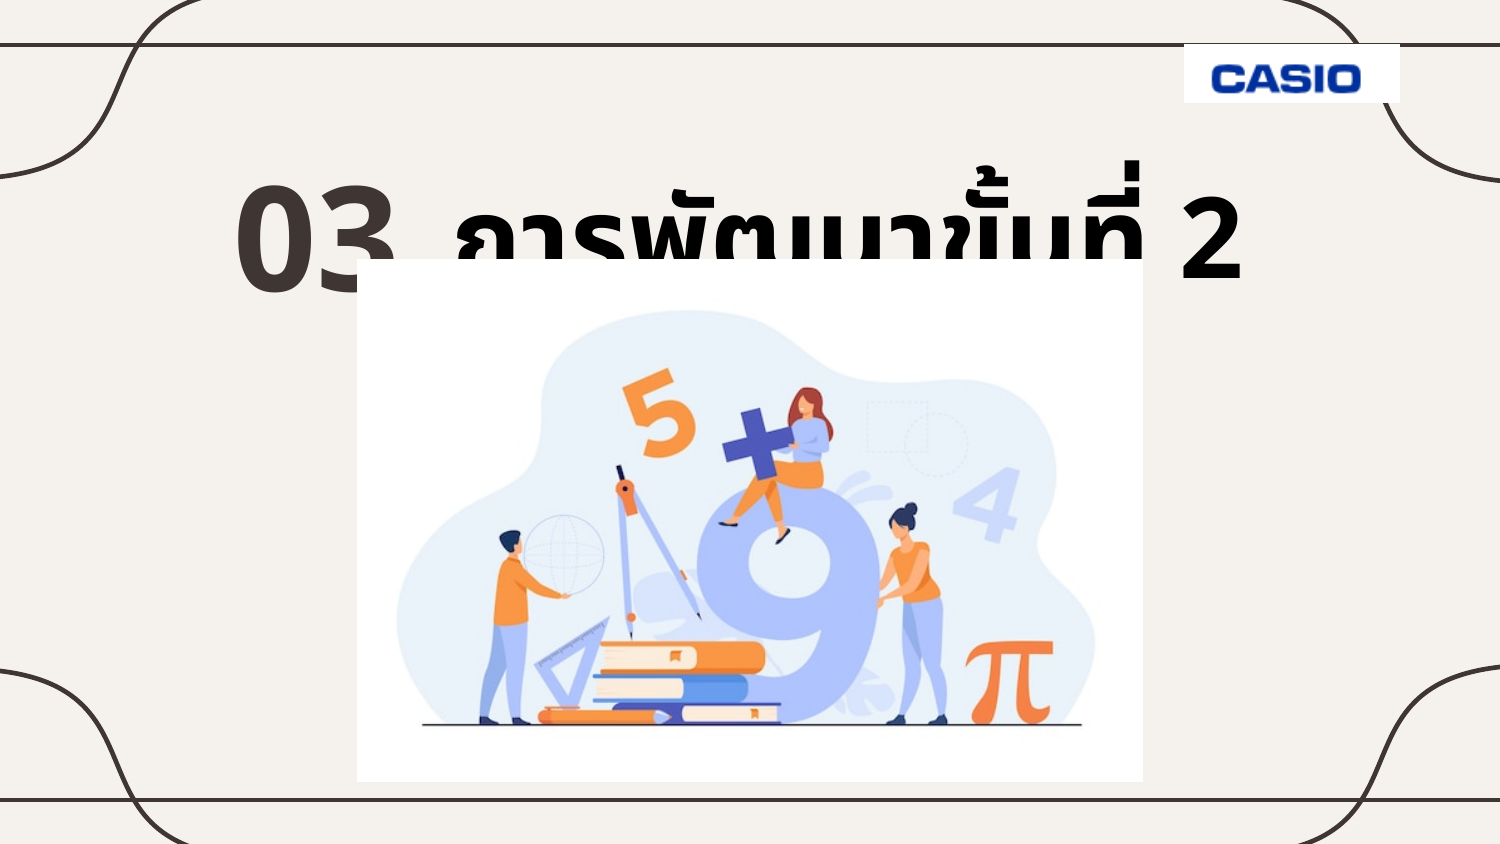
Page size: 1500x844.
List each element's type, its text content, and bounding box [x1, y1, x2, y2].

title การพัฒนาขั้นที่ 2 [436, 180, 1333, 287]
picture [1183, 44, 1400, 103]
picture [357, 258, 1143, 783]
title 03 [144, 153, 415, 314]
